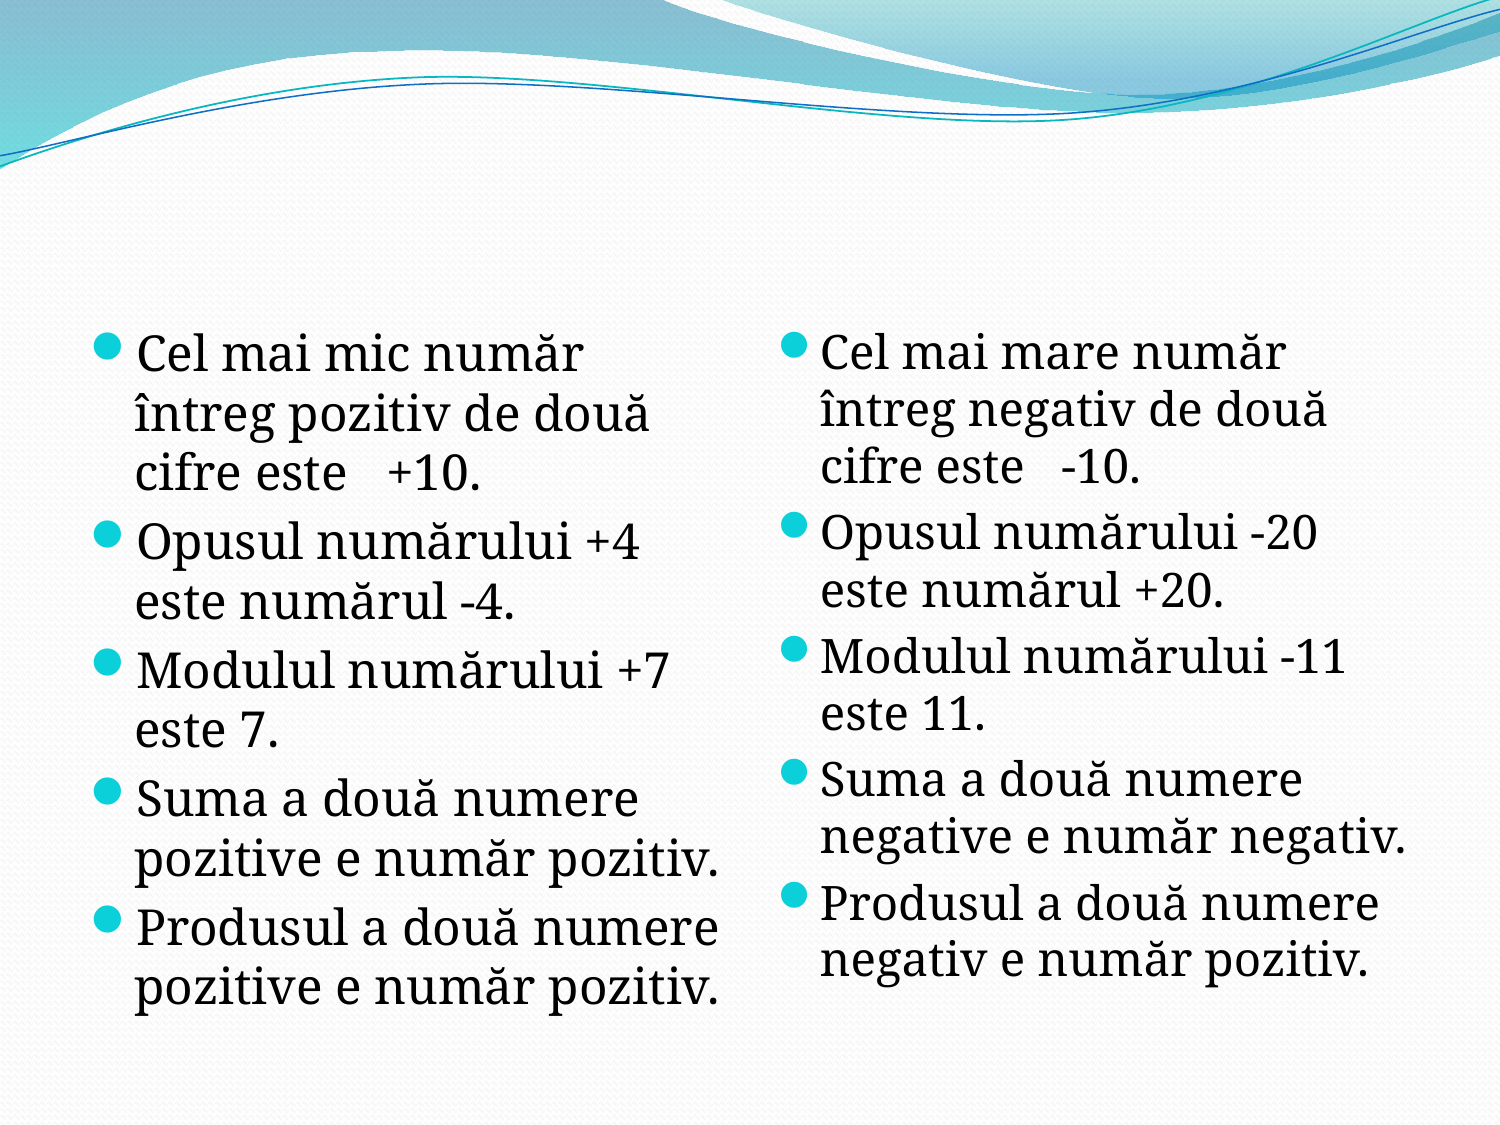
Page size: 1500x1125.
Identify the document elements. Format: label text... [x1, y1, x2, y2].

list Cel mai mare număr întreg negativ de două cifre este -10. Opusul numărului -20 este numărul +20. Modulul numărului -11 este 11. Suma a două numere negative e număr negativ. Produsul a două numere negativ e număr pozitiv. [762, 314, 1425, 1043]
list Cel mai mic număr întreg pozitiv de două cifre este +10. Opusul numărului +4 este numărul -4. Modulul numărului +7 este 7. Suma a două numere pozitive e număr pozitiv. Produsul a două numere pozitive e număr pozitiv. [75, 314, 738, 1043]
